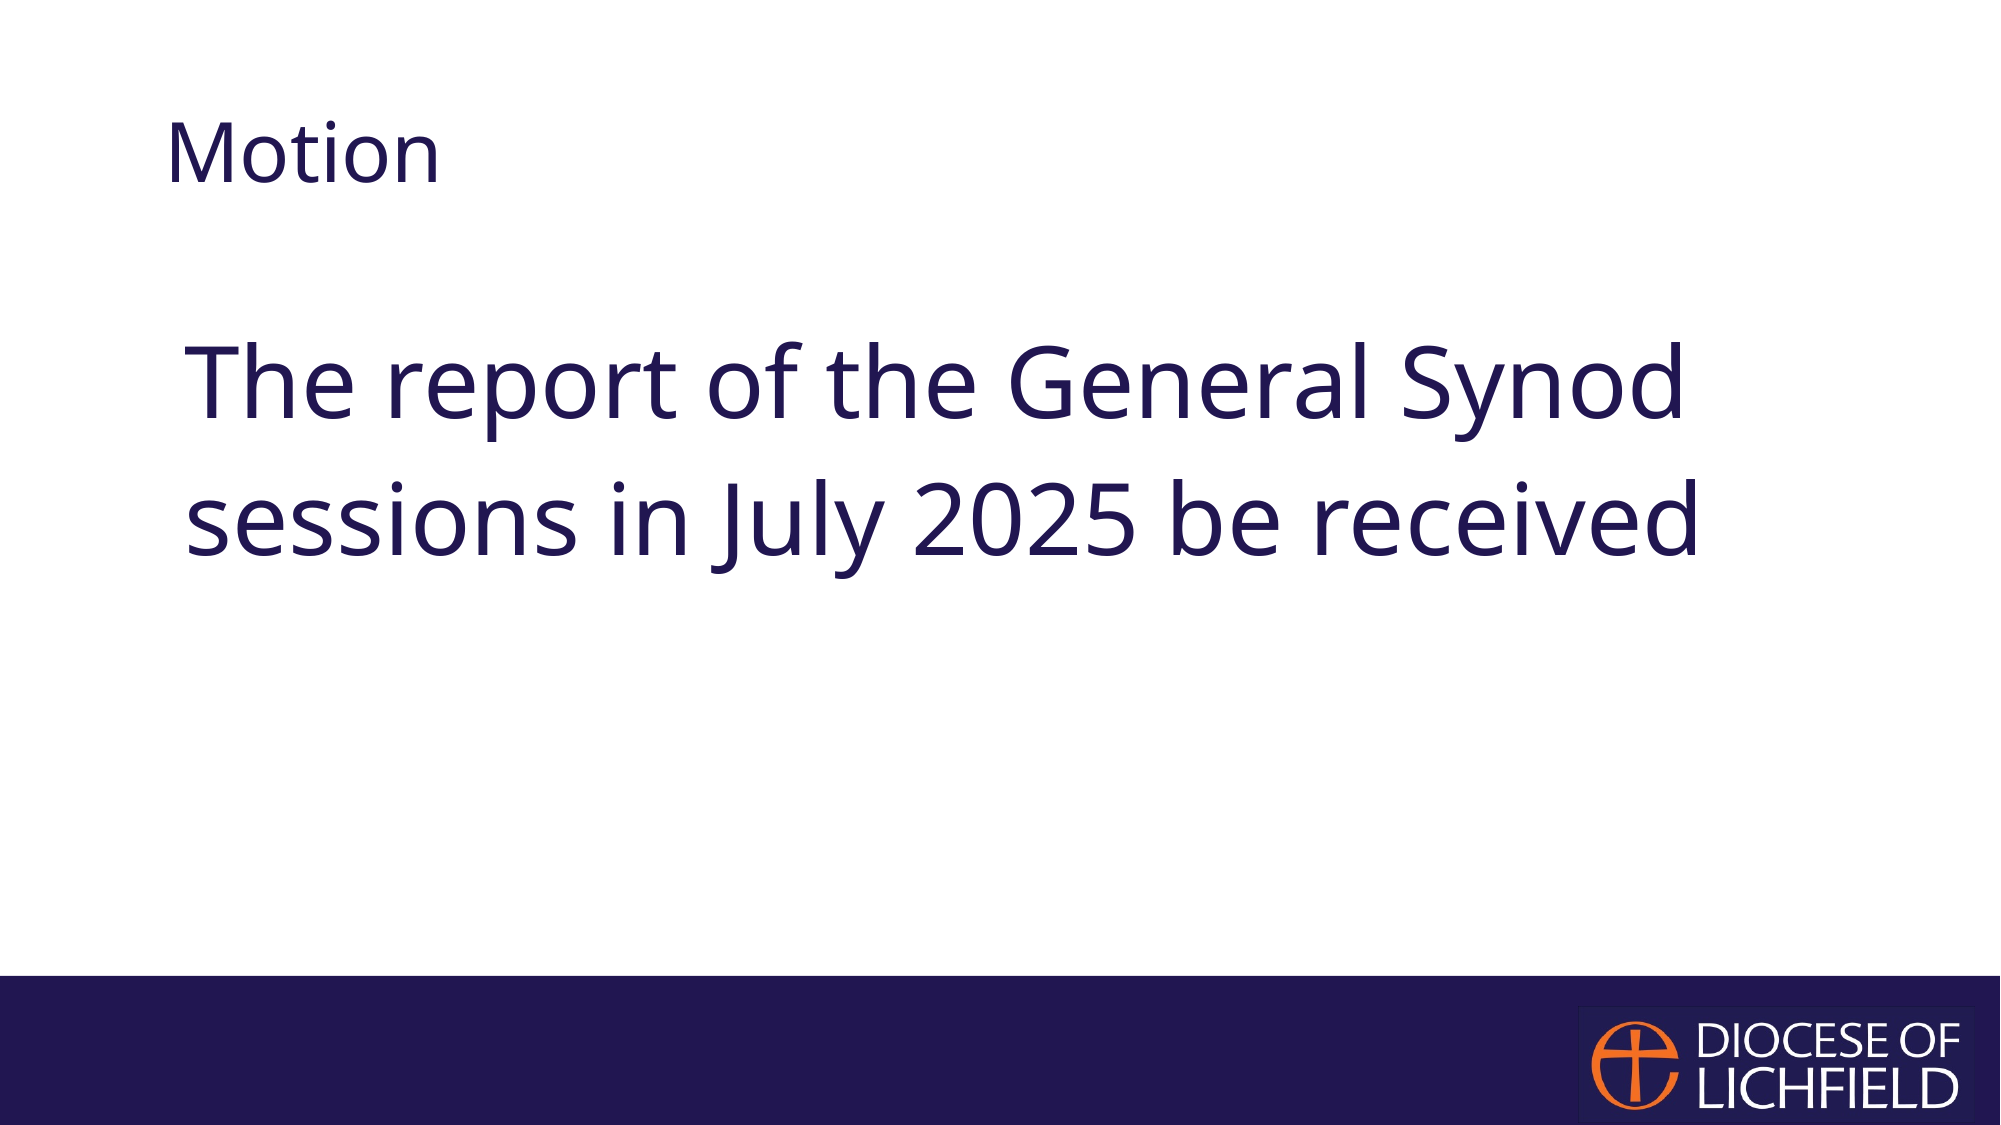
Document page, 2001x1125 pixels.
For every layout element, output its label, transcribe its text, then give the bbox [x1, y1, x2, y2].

text_box [0, 974, 2000, 1125]
table_header The report of the General Synod sessions in July 2025 be received [176, 187, 1824, 916]
picture [1578, 1005, 1975, 1124]
title Motion [149, 45, 1863, 254]
text_box [1084, 461, 1115, 567]
